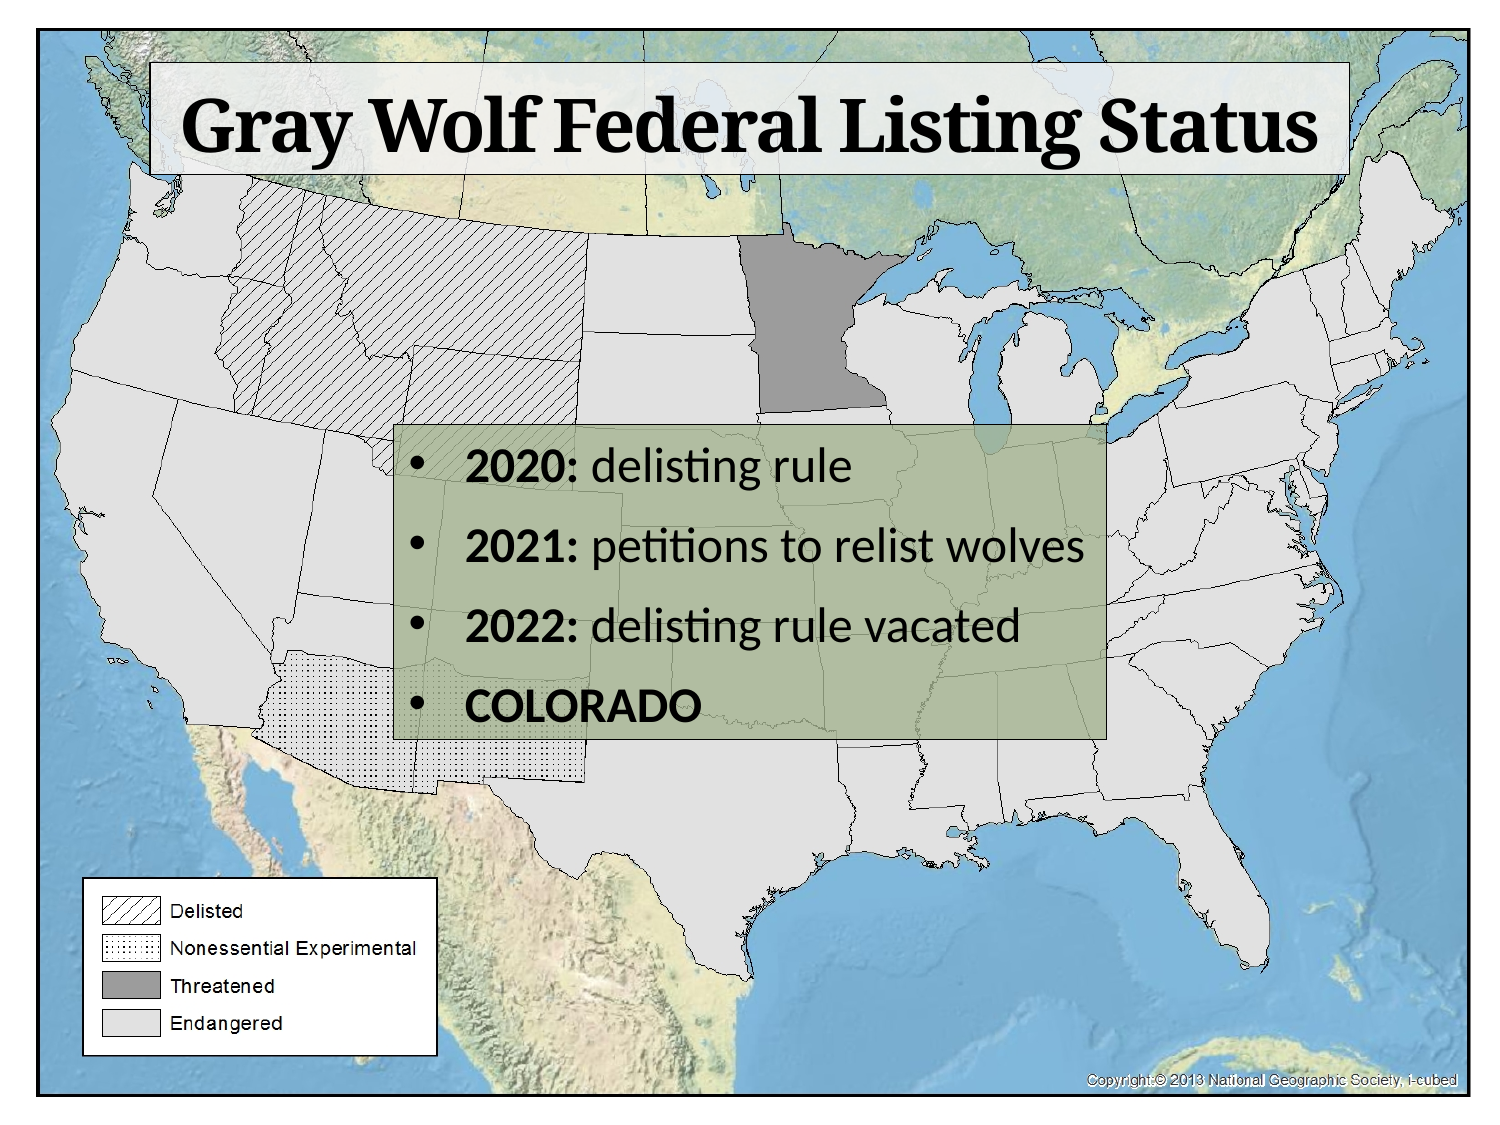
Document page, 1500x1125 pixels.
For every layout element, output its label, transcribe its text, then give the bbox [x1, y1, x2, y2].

title Gray Wolf Federal Listing Status [149, 62, 1350, 175]
picture [0, 0, 1500, 1125]
text_box 2020: delisting rule 2021: petitions to relist wolves 2022: delisting rule vacated COLORADO [393, 424, 1107, 740]
